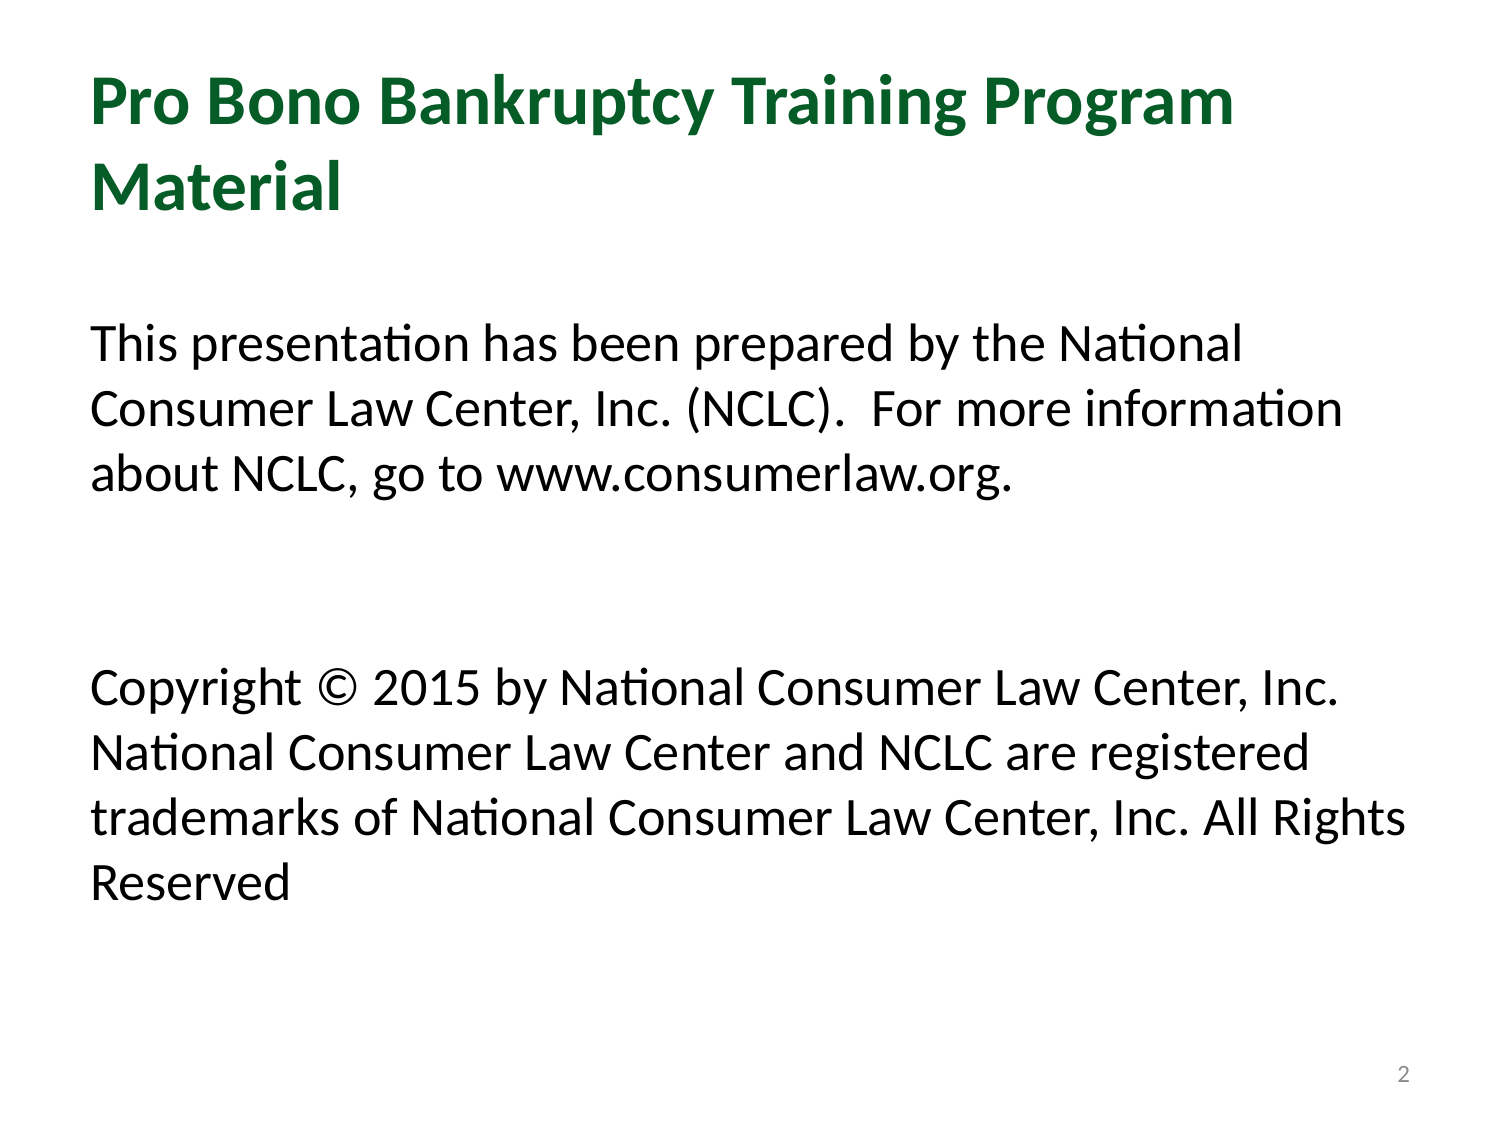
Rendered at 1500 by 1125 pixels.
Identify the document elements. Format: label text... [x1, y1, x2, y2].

slide_number 2 [1074, 1042, 1425, 1103]
list This presentation has been prepared by the National Consumer Law Center, Inc. (NCLC). For more information about NCLC, go to www.consumerlaw.org. Copyright © 2015 by National Consumer Law Center, Inc. National Consumer Law Center and NCLC are registered trademarks of National Consumer Law Center, Inc. All Rights Reserved [75, 299, 1425, 1005]
title Pro Bono Bankruptcy Training Program Material [75, 45, 1425, 233]
